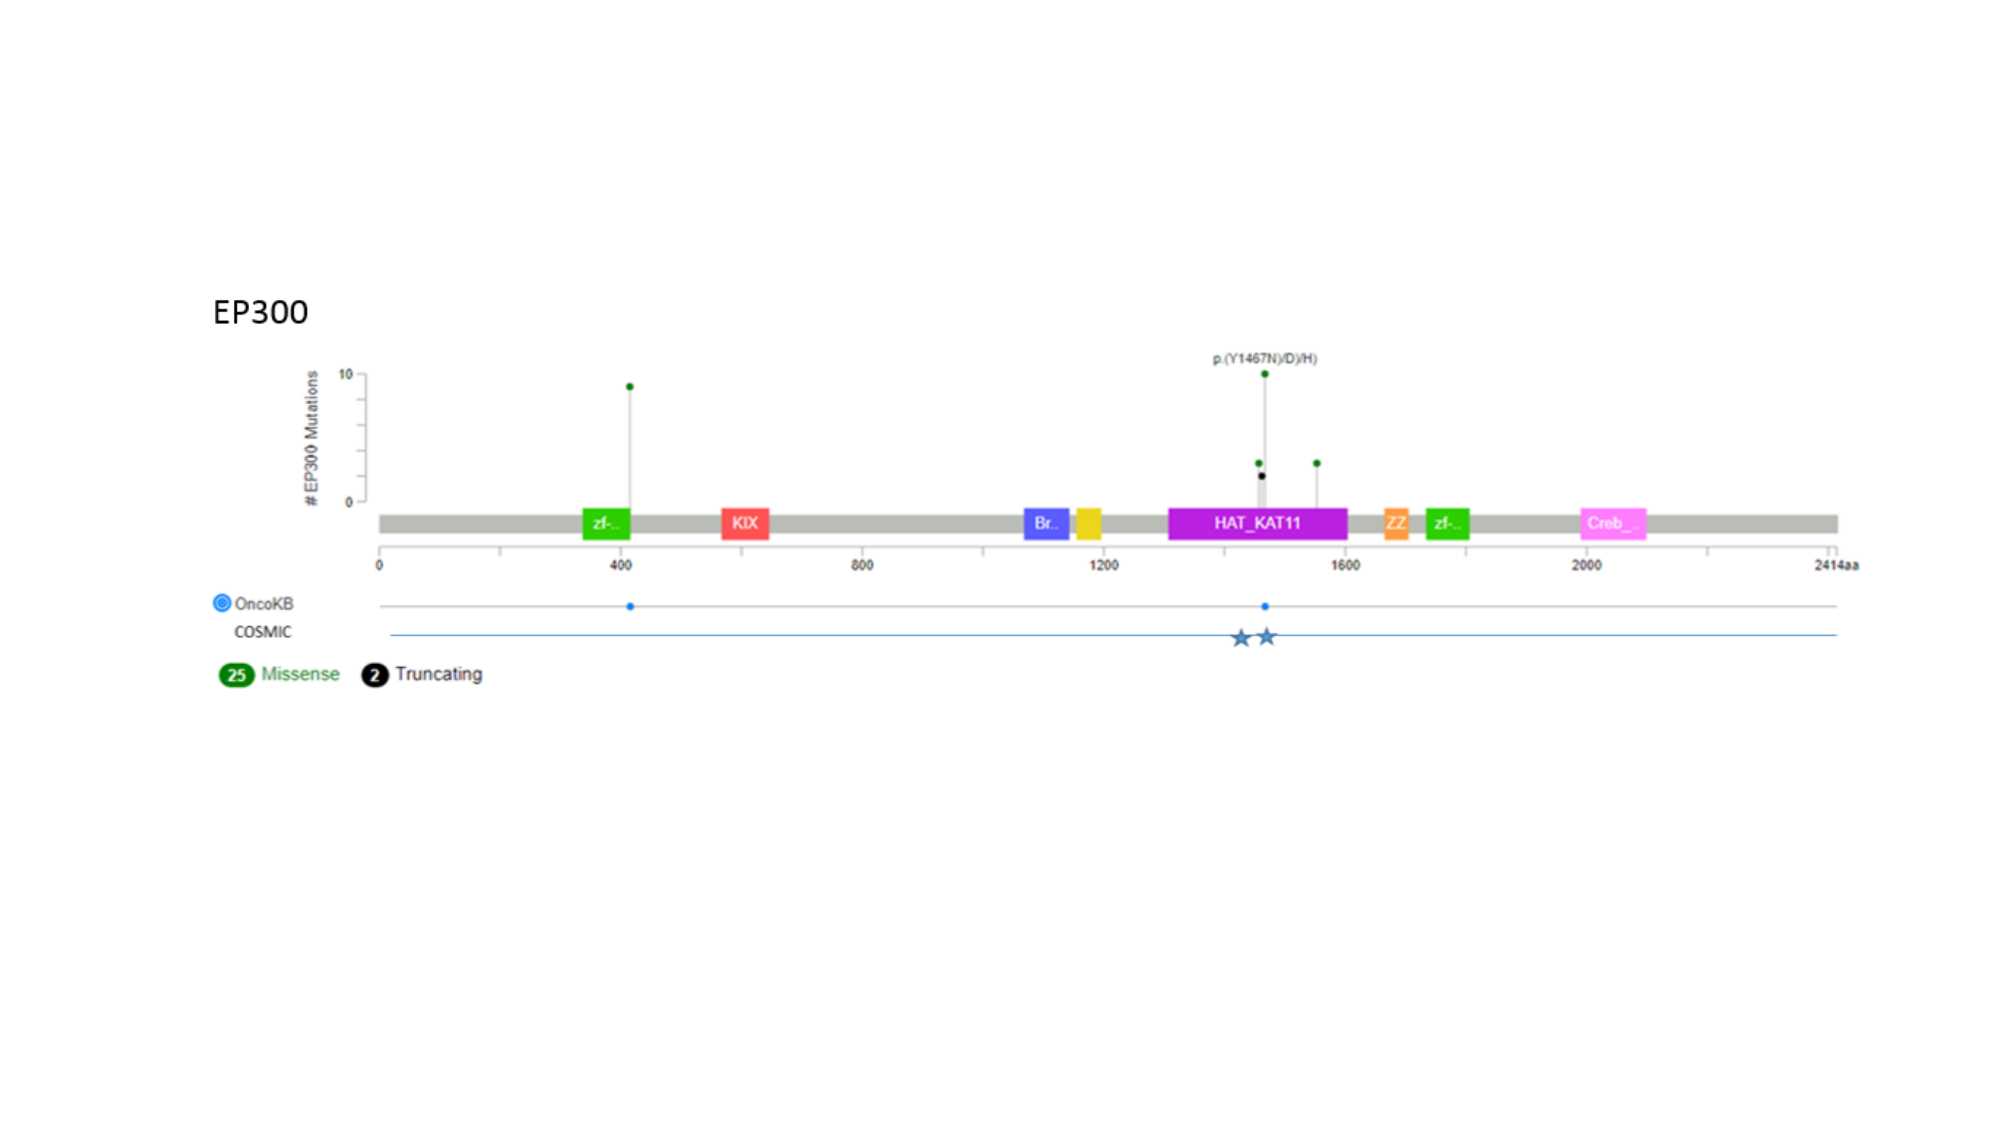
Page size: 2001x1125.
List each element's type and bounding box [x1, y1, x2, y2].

picture [147, 259, 1913, 735]
